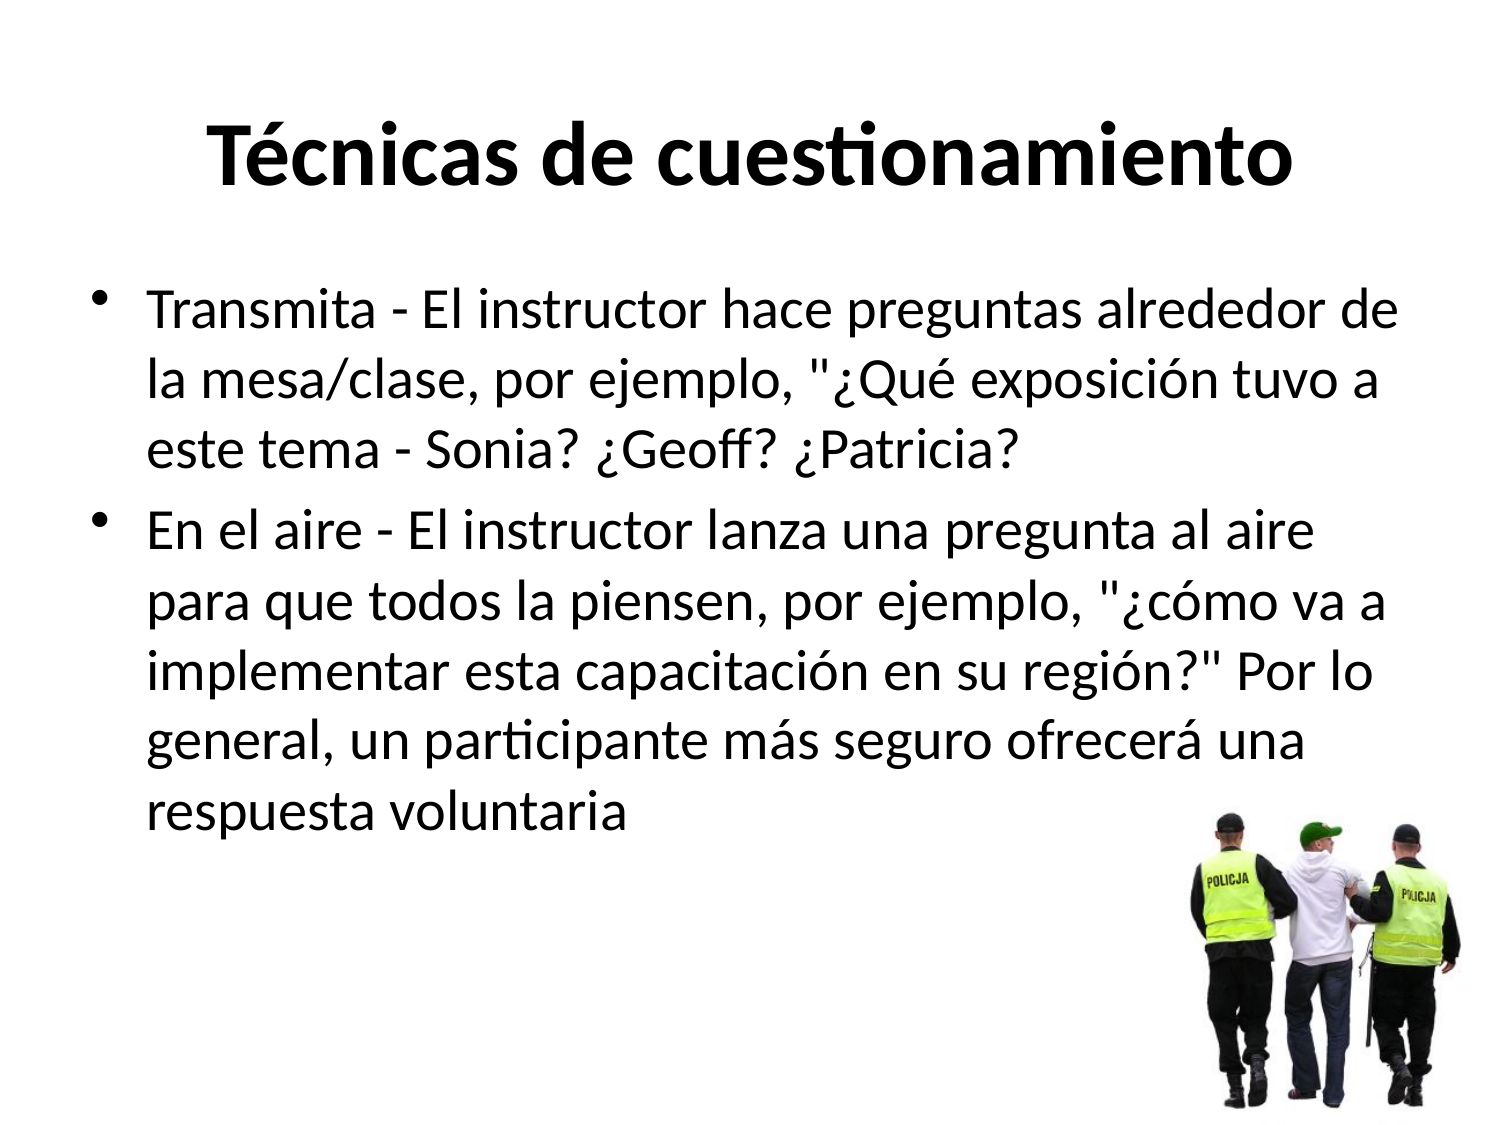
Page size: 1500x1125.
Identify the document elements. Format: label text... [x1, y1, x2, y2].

picture [1174, 778, 1477, 1125]
title Técnicas de cuestionamiento [76, 54, 1427, 244]
list Transmita - El instructor hace preguntas alrededor de la mesa/clase, por ejemplo, "¿Qué exposición tuvo a este tema - Sonia? ¿Geoff? ¿Patricia? En el aire - El instructor lanza una pregunta al aire para que todos la piensen, por ejemplo, "¿cómo va a implementar esta capacitación en su región?" Por lo general, un participante más seguro ofrecerá una respuesta voluntaria [74, 262, 1426, 1006]
